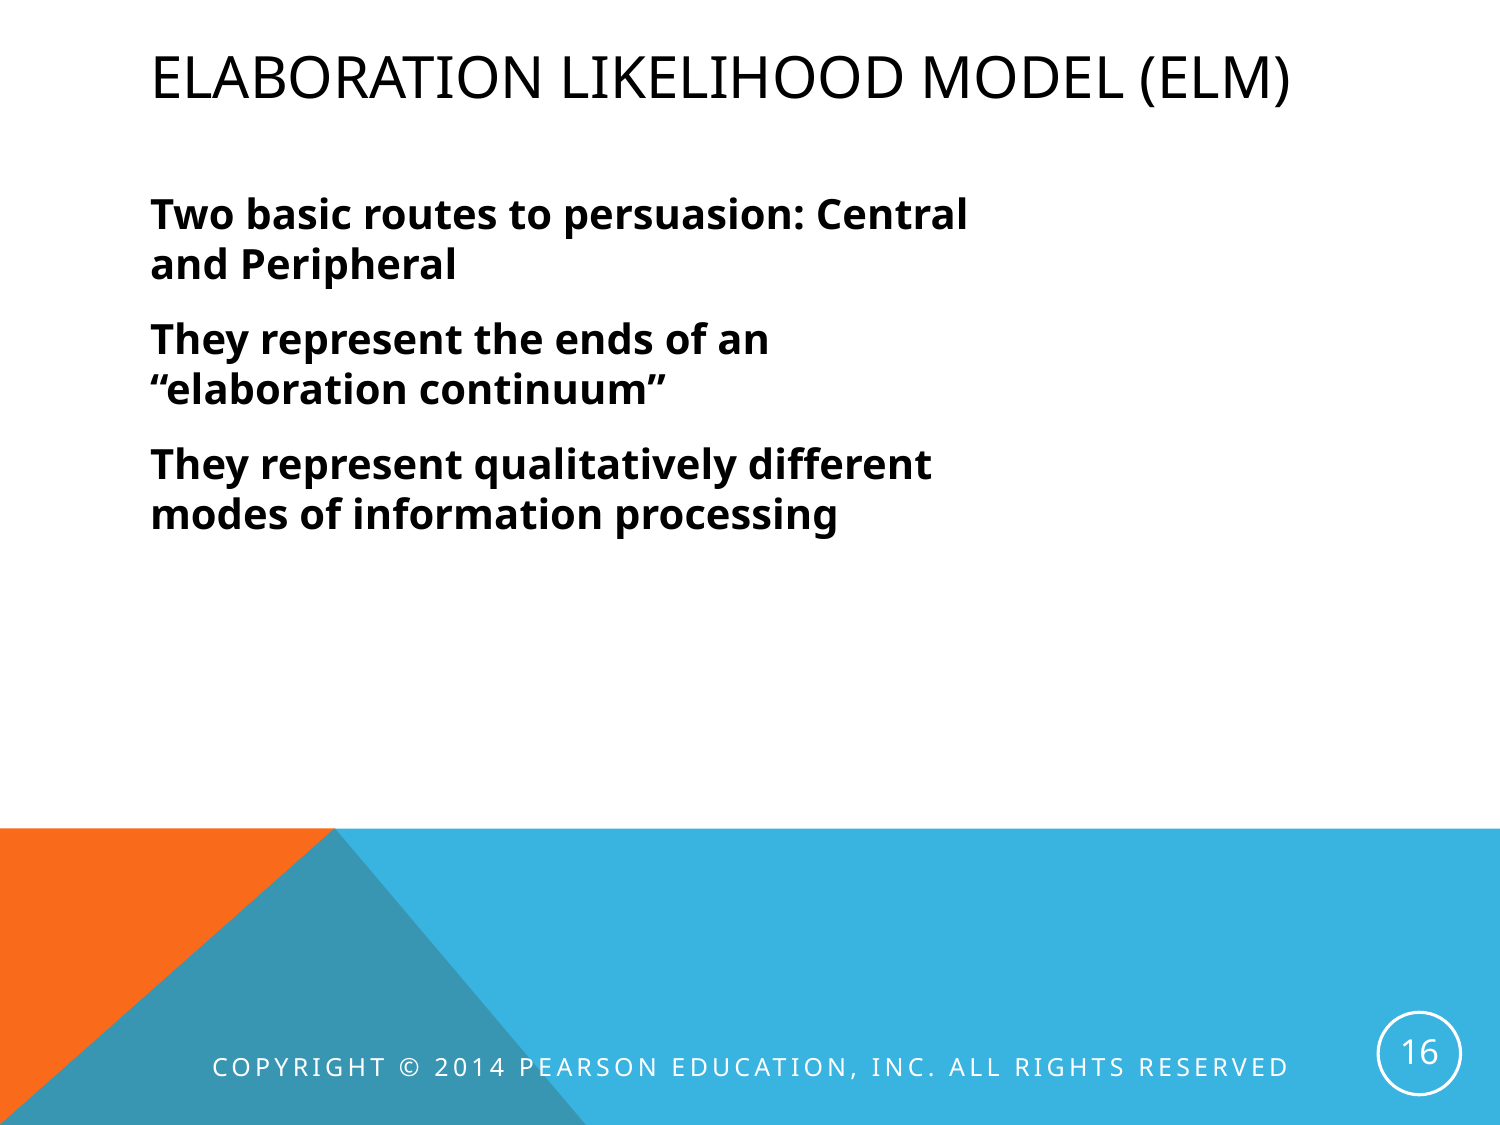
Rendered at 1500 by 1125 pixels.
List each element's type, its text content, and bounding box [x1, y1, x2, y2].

title Elaboration likelihood model (ELM) [135, 0, 1369, 150]
footer Copyright © 2014 Pearson Education, Inc. All rights reserved [150, 1012, 1352, 1125]
list Two basic routes to persuasion: Central and Peripheral They represent the ends of an “elaboration continuum” They represent qualitatively different modes of information processing [135, 180, 1050, 768]
slide_number 16 [1376, 1010, 1463, 1097]
